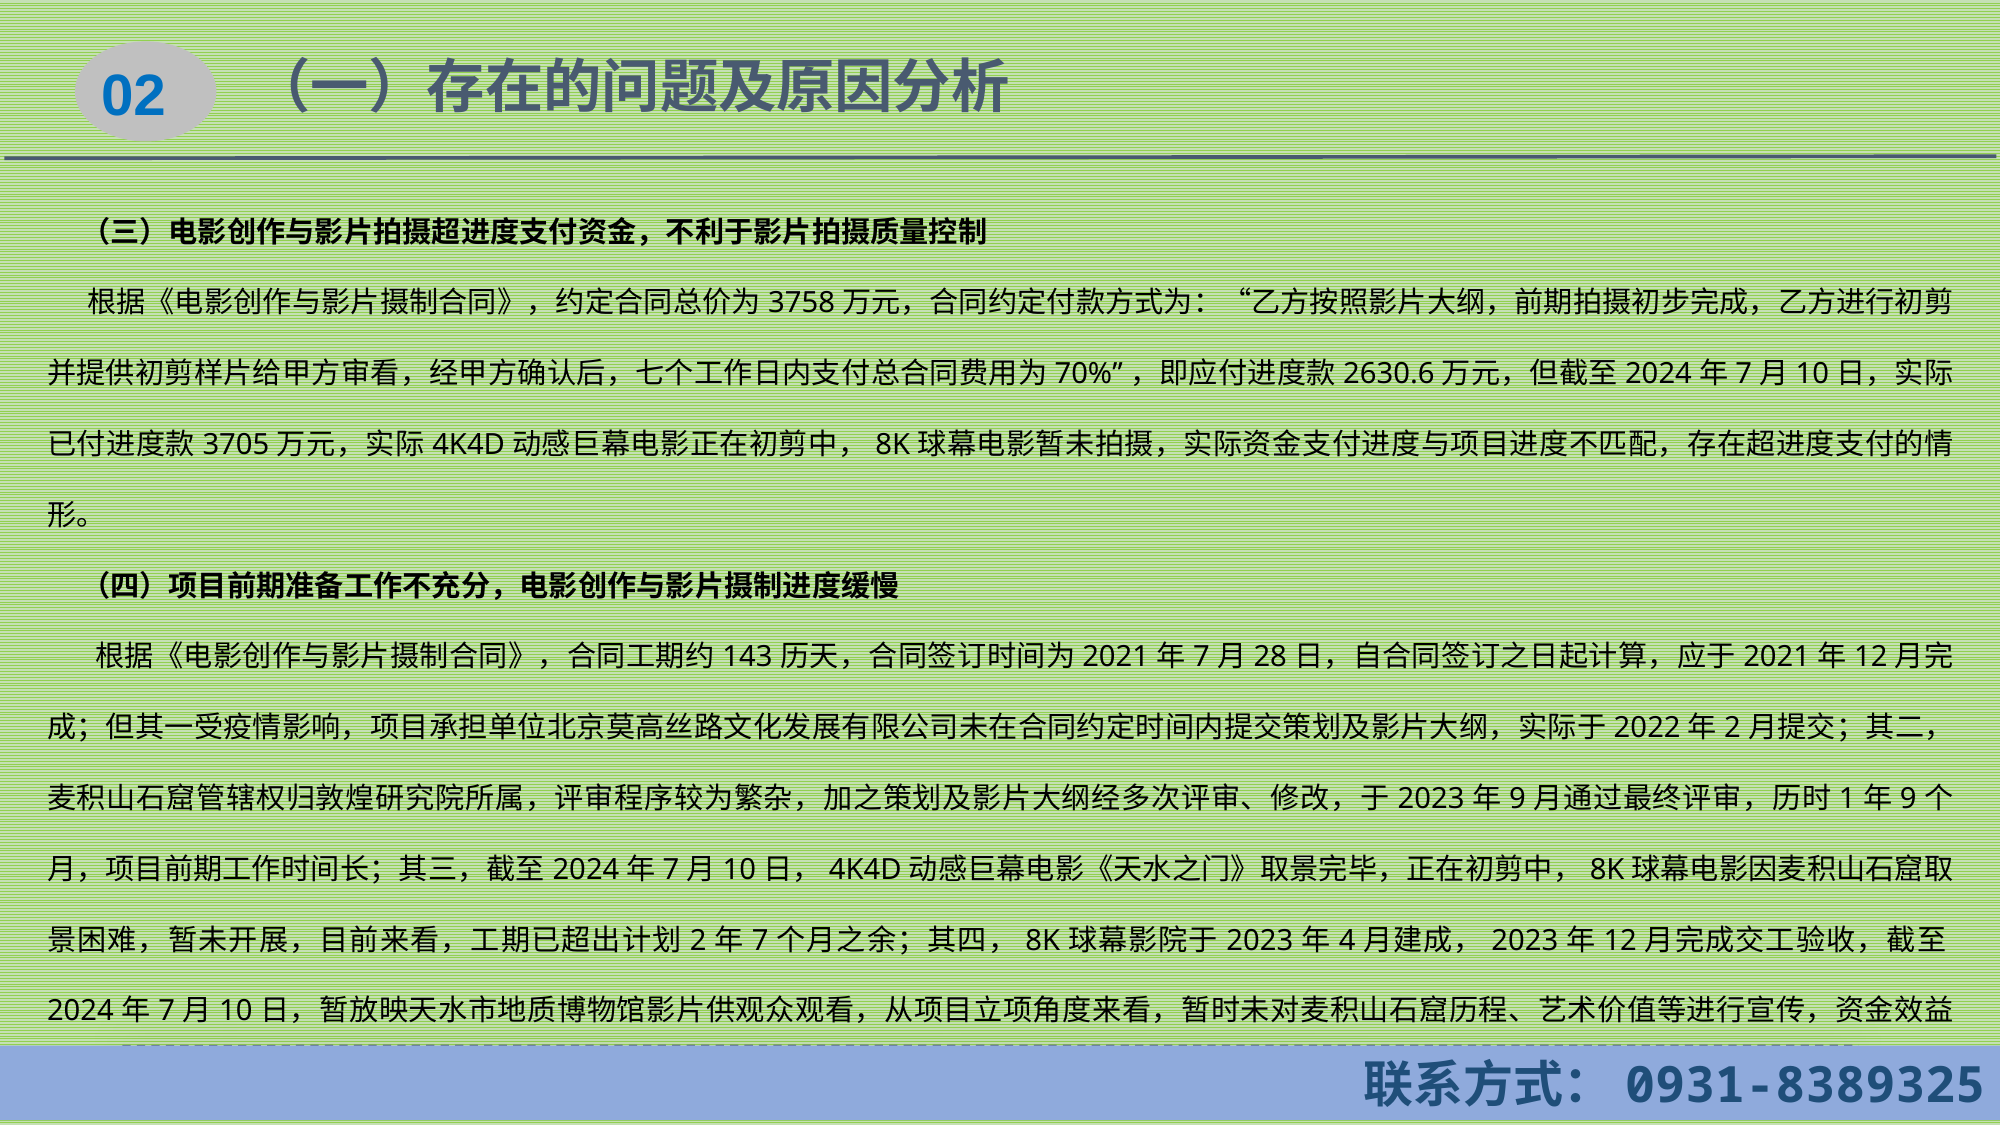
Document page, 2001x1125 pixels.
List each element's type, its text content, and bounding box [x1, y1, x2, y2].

text_box 联系方式：0931-8389325 [0, 1045, 2000, 1121]
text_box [74, 41, 1147, 142]
text_box （三）电影创作与影片拍摄超进度支付资金，不利于影片拍摄质量控制 根据《电影创作与影片摄制合同》，约定合同总价为3758万元，合同约定付款方式为：“乙方按照影片大纲，前期拍摄初步完成，乙方进行初剪并提供初剪样片给甲方审看，经甲方确认后，七个工作日内支付总合同费用为70%”，即应付进度款2630.6万元，但截至2024年7月10日，实际已付进度款3705万元，实际4K4D动感巨幕电影正在初剪中，8K球幕电影暂未拍摄，实际资金支付进度与项目进度不匹配，存在超进度支付的情形。 （四）项目前期准备工作不充分，电影创作与影片摄制进度缓慢 根据《电影创作与影片摄制合同》，合同工期约143历天，合同签订时间为2021年7月28日，自合同签订之日起计算，应于2021年12月完成；但其一受疫情影响，项目承担单位北京莫高丝路文化发展有限公司未在合同约定时间内提交策划及影片大纲，实际于2022年2月提交；其二，麦积山石窟管辖权归敦煌研究院所属，评审程序较为繁杂，加之策划及影片大纲经多次评审、修改，于2023年9月通过最终评审，历时1年9个月，项目前期工作时间长；其三，截至2024年7月10日，4K4D动感巨幕电影《天水之门》取景完毕，正在初剪中，8K球幕电影因麦积山石窟取景困难，暂未开展，目前来看，工期已超出计划2年7个月之余；其四，8K球幕影院于2023年4月建成，2023年12月完成交工验收，截至2024年7月10日，暂放映天水市地质博物馆影片供观众观看，从项目立项角度来看，暂时未对麦积山石窟历程、艺术价值等进行宣传，资金效益暂时未发挥；经访谈，单位未制定项目前期计划，存在前期准备工作不充分的情况。 [32, 169, 1969, 1043]
